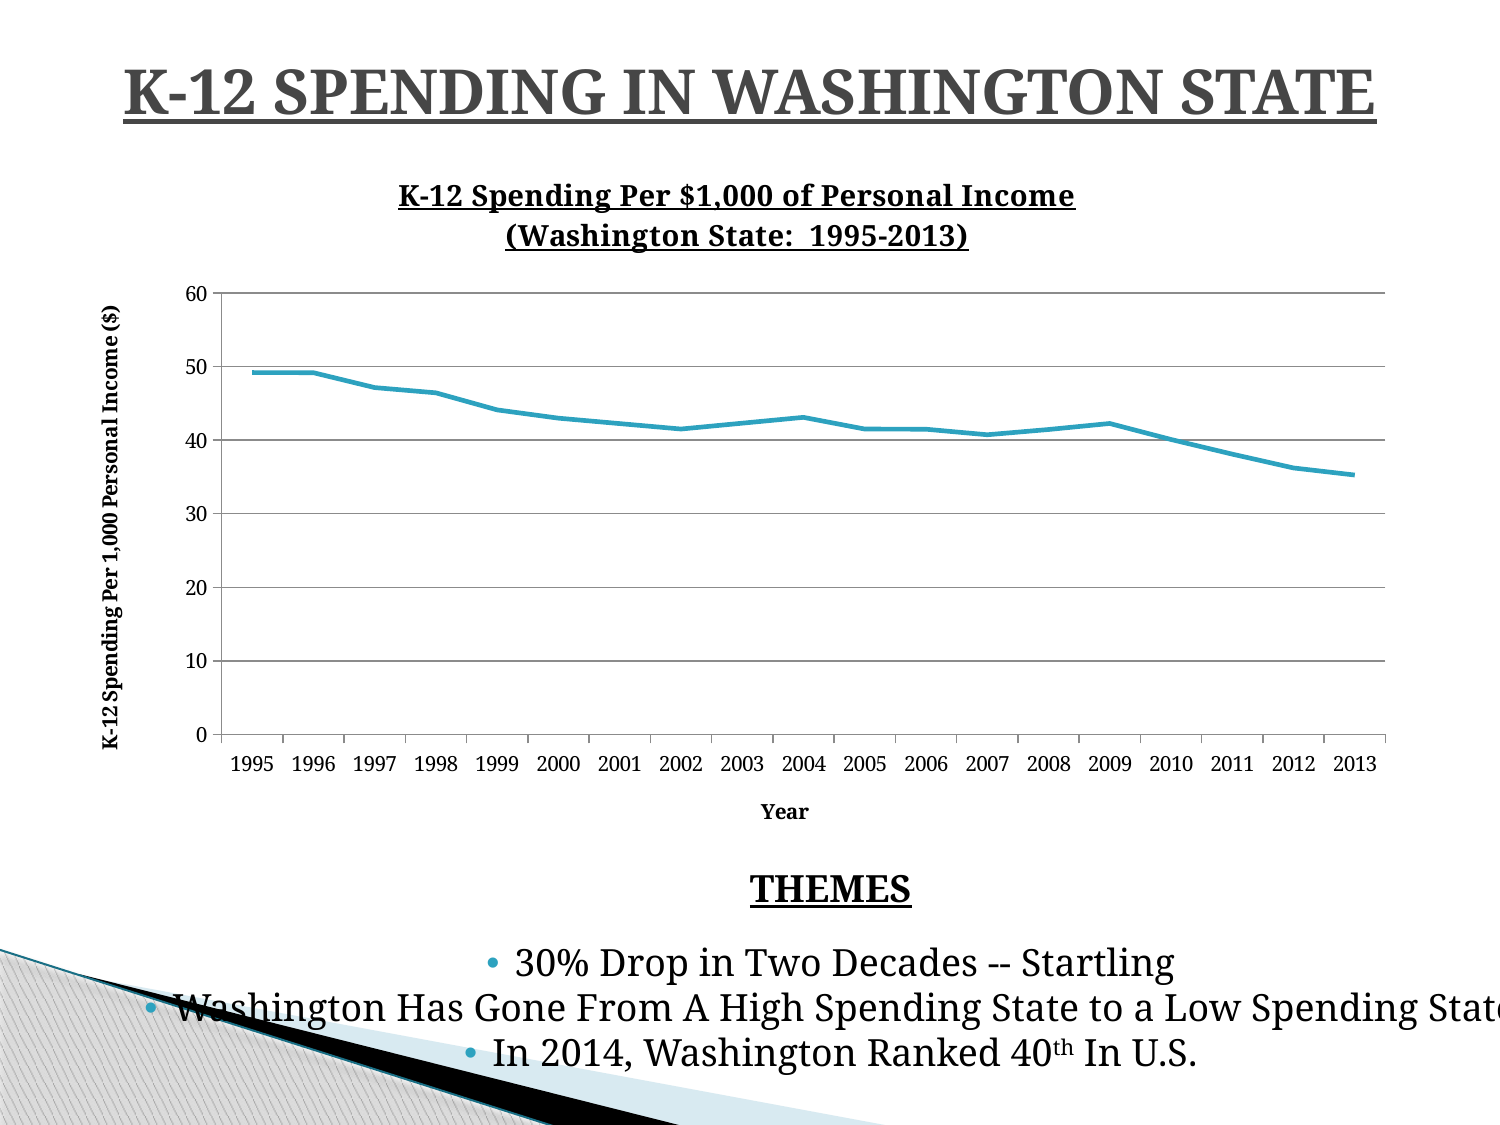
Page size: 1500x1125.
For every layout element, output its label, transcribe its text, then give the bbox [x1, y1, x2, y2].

text_box THEMES 30% Drop in Two Decades -- Startling Washington Has Gone From A High Spending State to a Low Spending State In 2014, Washington Ranked 40th In U.S. [129, 857, 1500, 1125]
title K-12 SPENDING IN WASHINGTON STATE [75, 45, 1425, 233]
chart [62, 143, 1413, 858]
